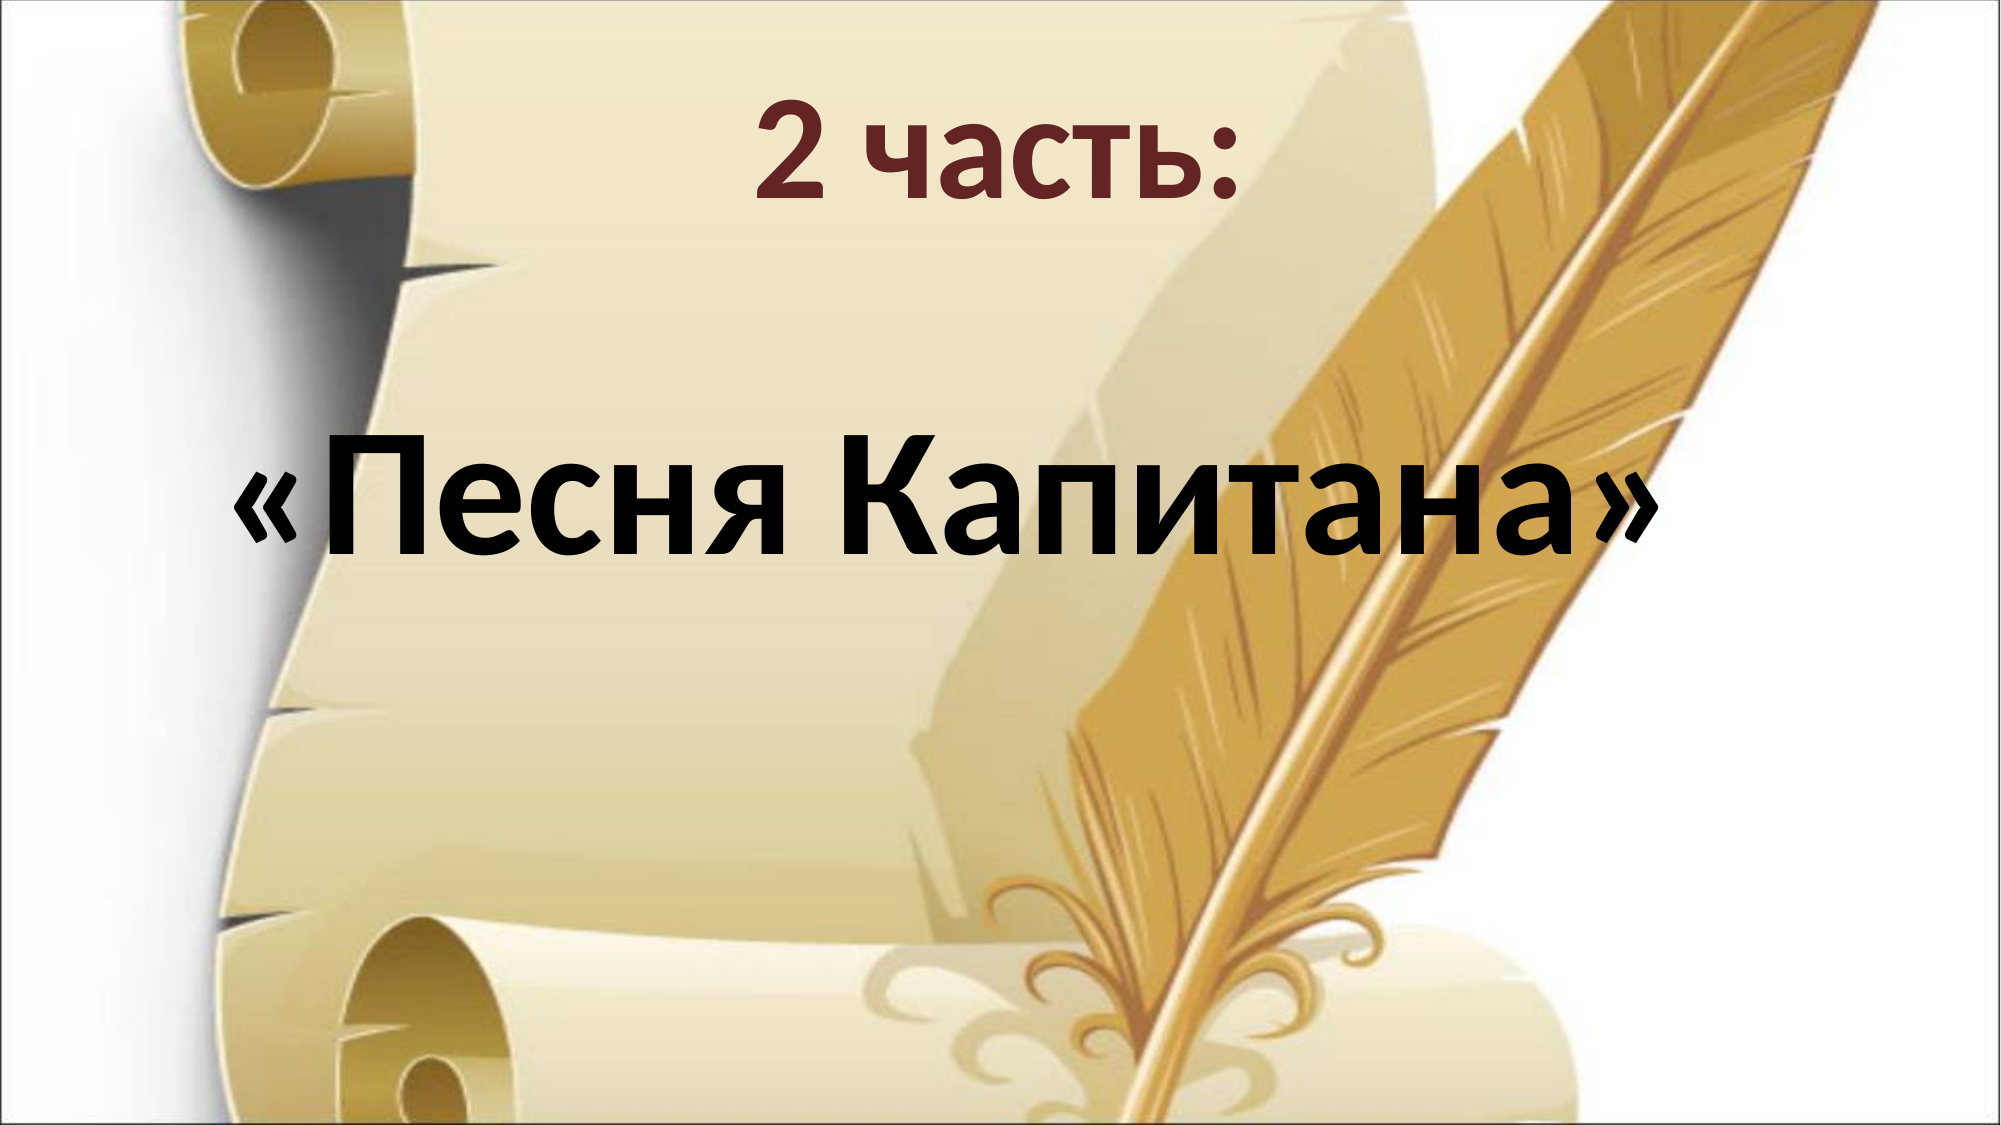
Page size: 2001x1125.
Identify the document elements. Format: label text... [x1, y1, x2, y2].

picture [0, 0, 2001, 1125]
title 2 часть: [99, 45, 1900, 233]
list «Песня Капитана» [181, 363, 1720, 1107]
